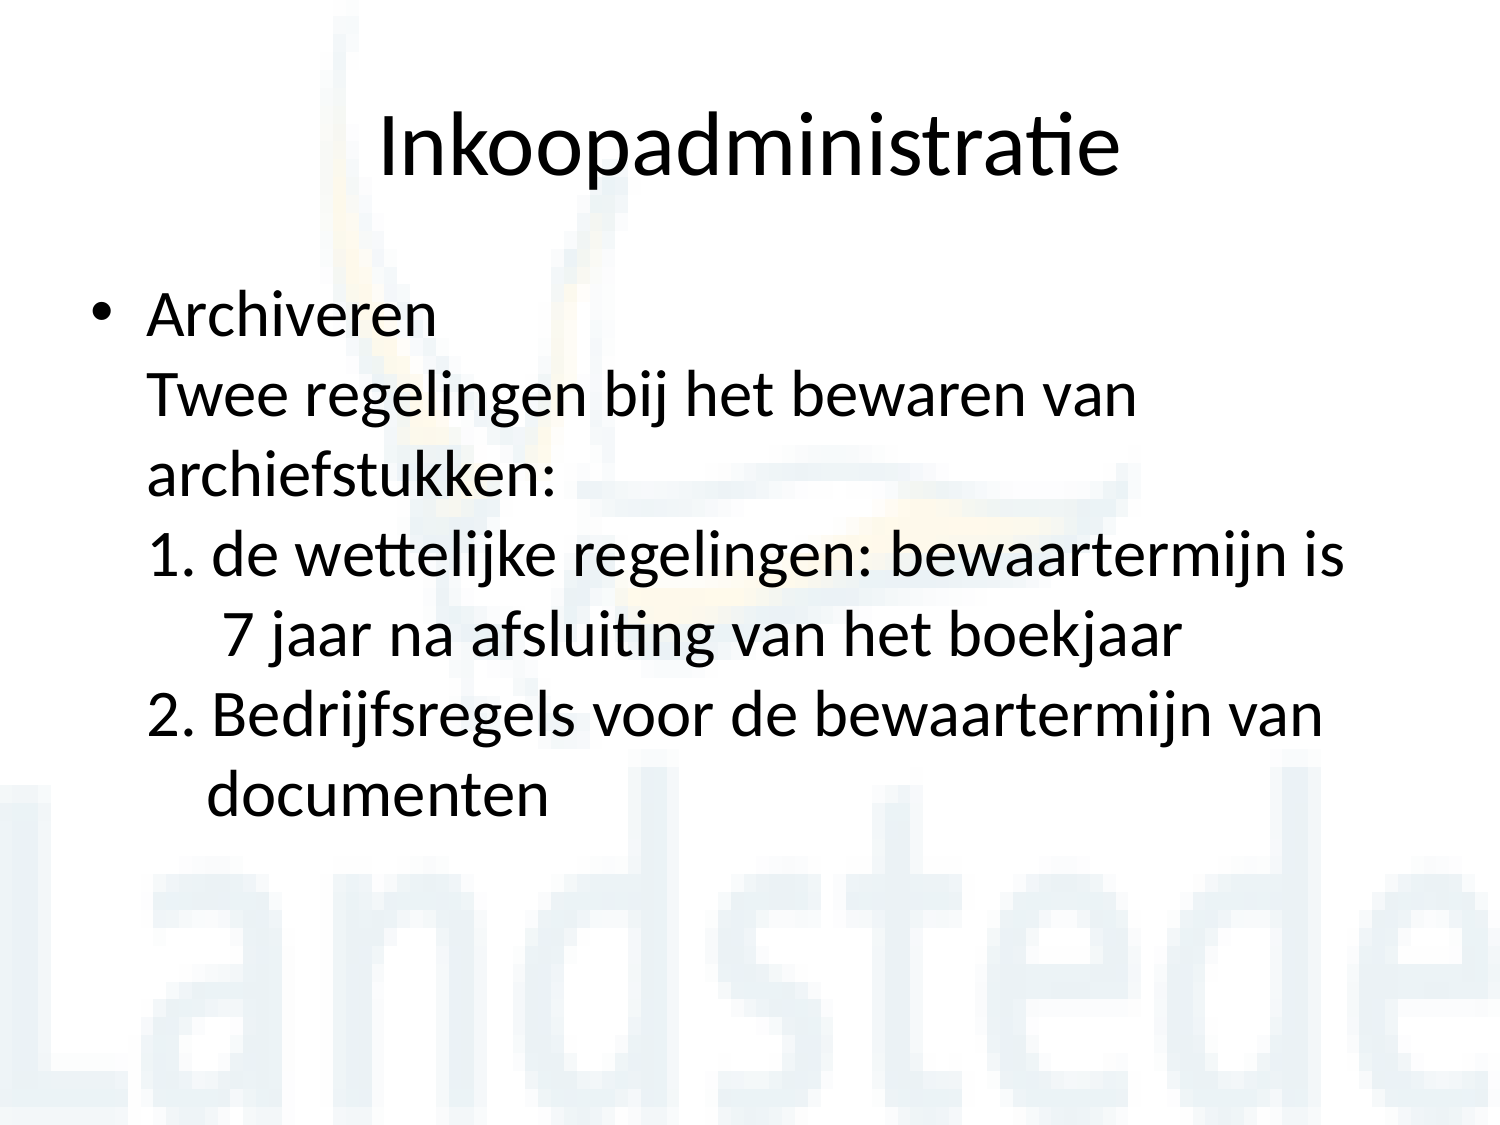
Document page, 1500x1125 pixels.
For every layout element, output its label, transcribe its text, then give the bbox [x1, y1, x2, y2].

list Archiveren Twee regelingen bij het bewaren van archiefstukken: 1. de wettelijke regelingen: bewaartermijn is 7 jaar na afsluiting van het boekjaar 2. Bedrijfsregels voor de bewaartermijn van documenten [75, 262, 1425, 1005]
title Inkoopadministratie [75, 45, 1425, 233]
